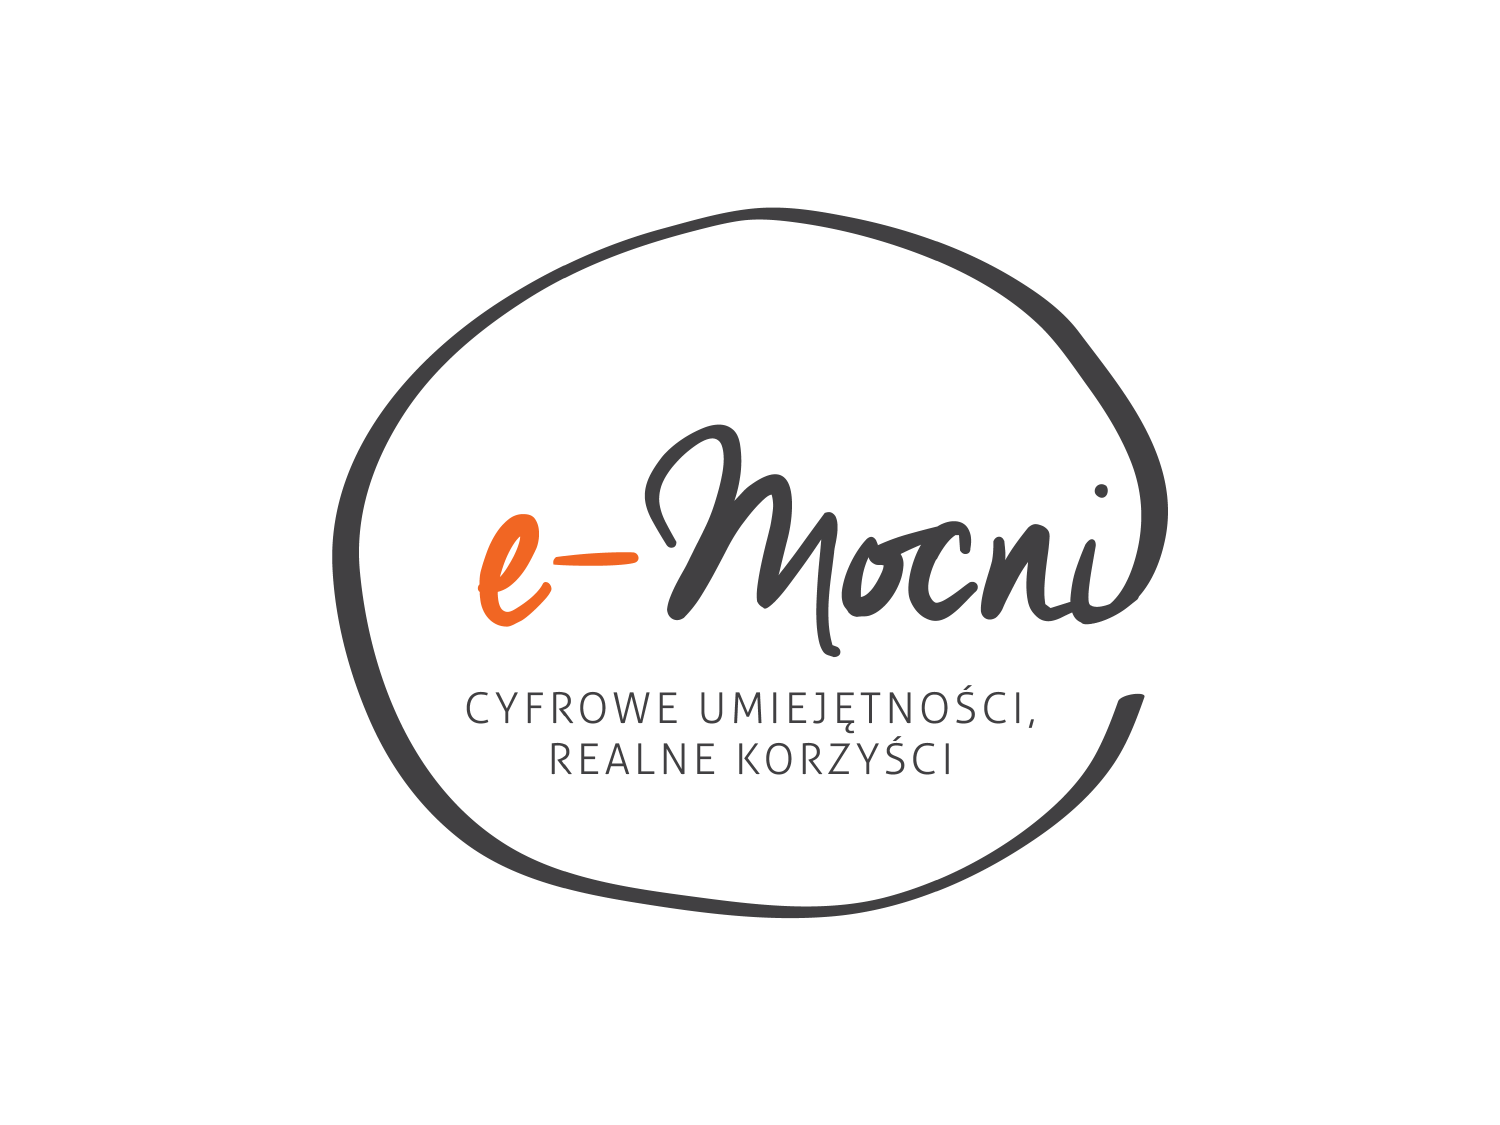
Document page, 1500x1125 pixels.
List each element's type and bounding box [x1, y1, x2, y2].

picture [192, 4, 1308, 1120]
